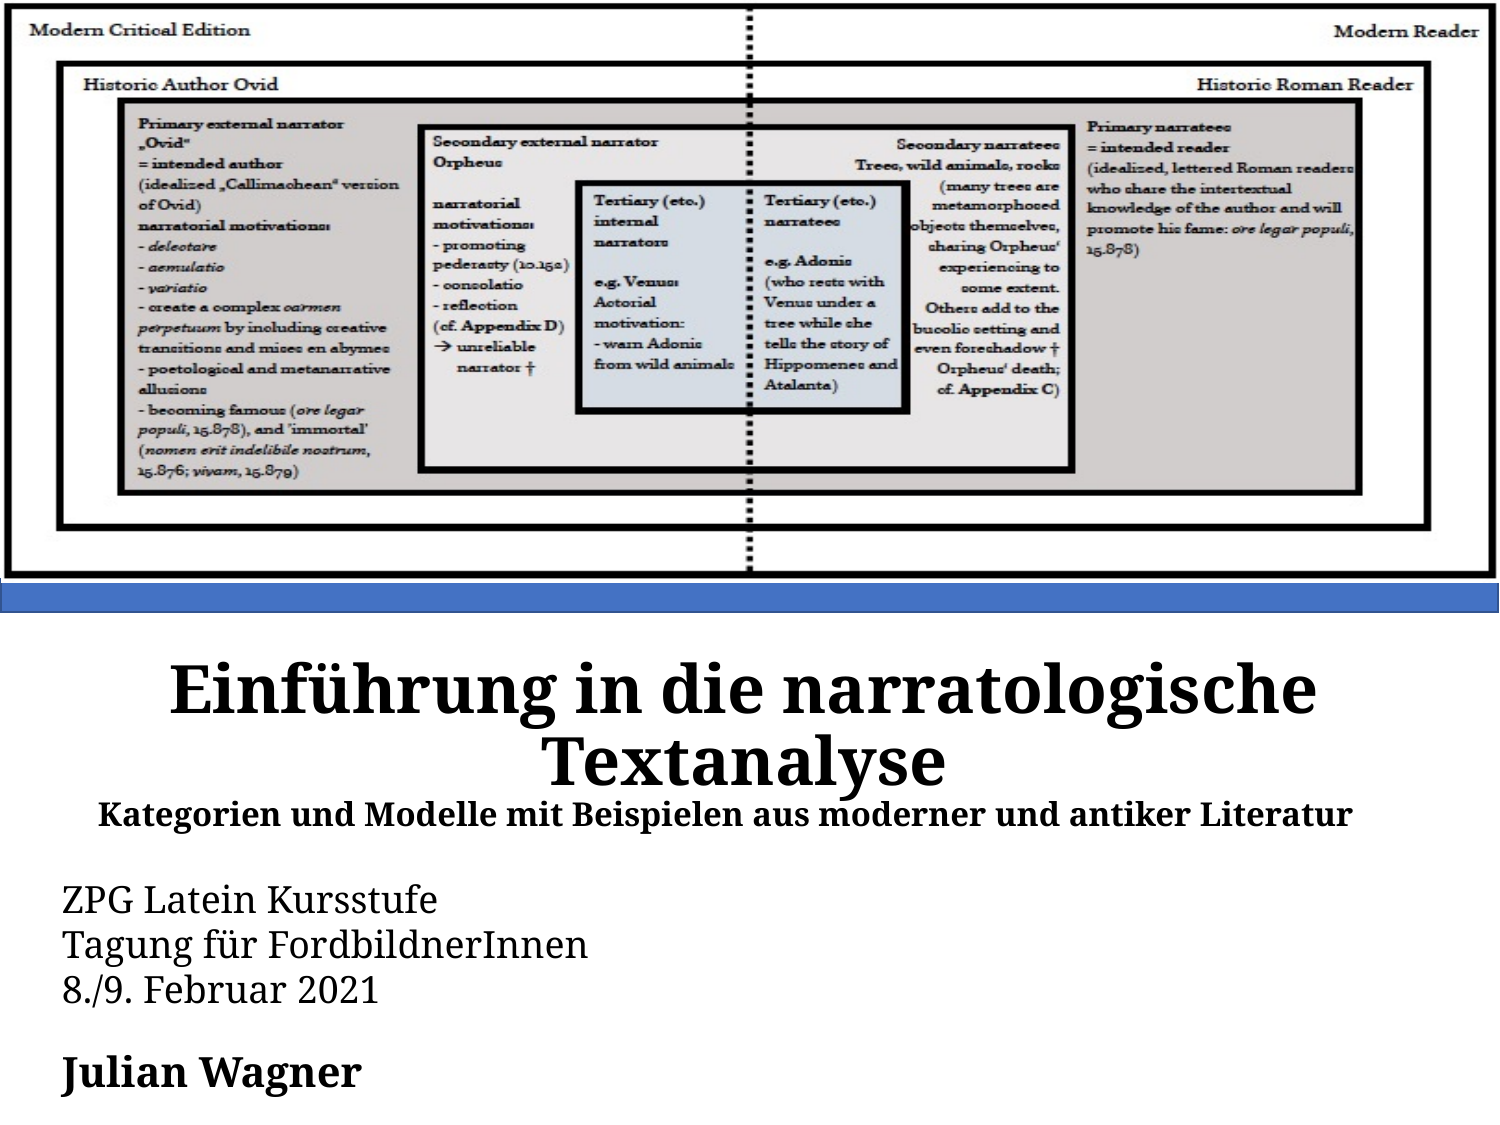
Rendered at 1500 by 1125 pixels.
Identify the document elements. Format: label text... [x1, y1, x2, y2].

text_box ZPG Latein Kursstufe Tagung für FordbildnerInnen 8./9. Februar 2021 Julian Wagner [47, 823, 1372, 1062]
picture [1, 0, 1500, 583]
text_box [0, 578, 1499, 613]
subtitle Kategorien und Modelle mit Beispielen aus moderner und antiker Literatur [83, 797, 1370, 861]
title Einführung in die narratologische Textanalyse [45, 664, 1444, 800]
